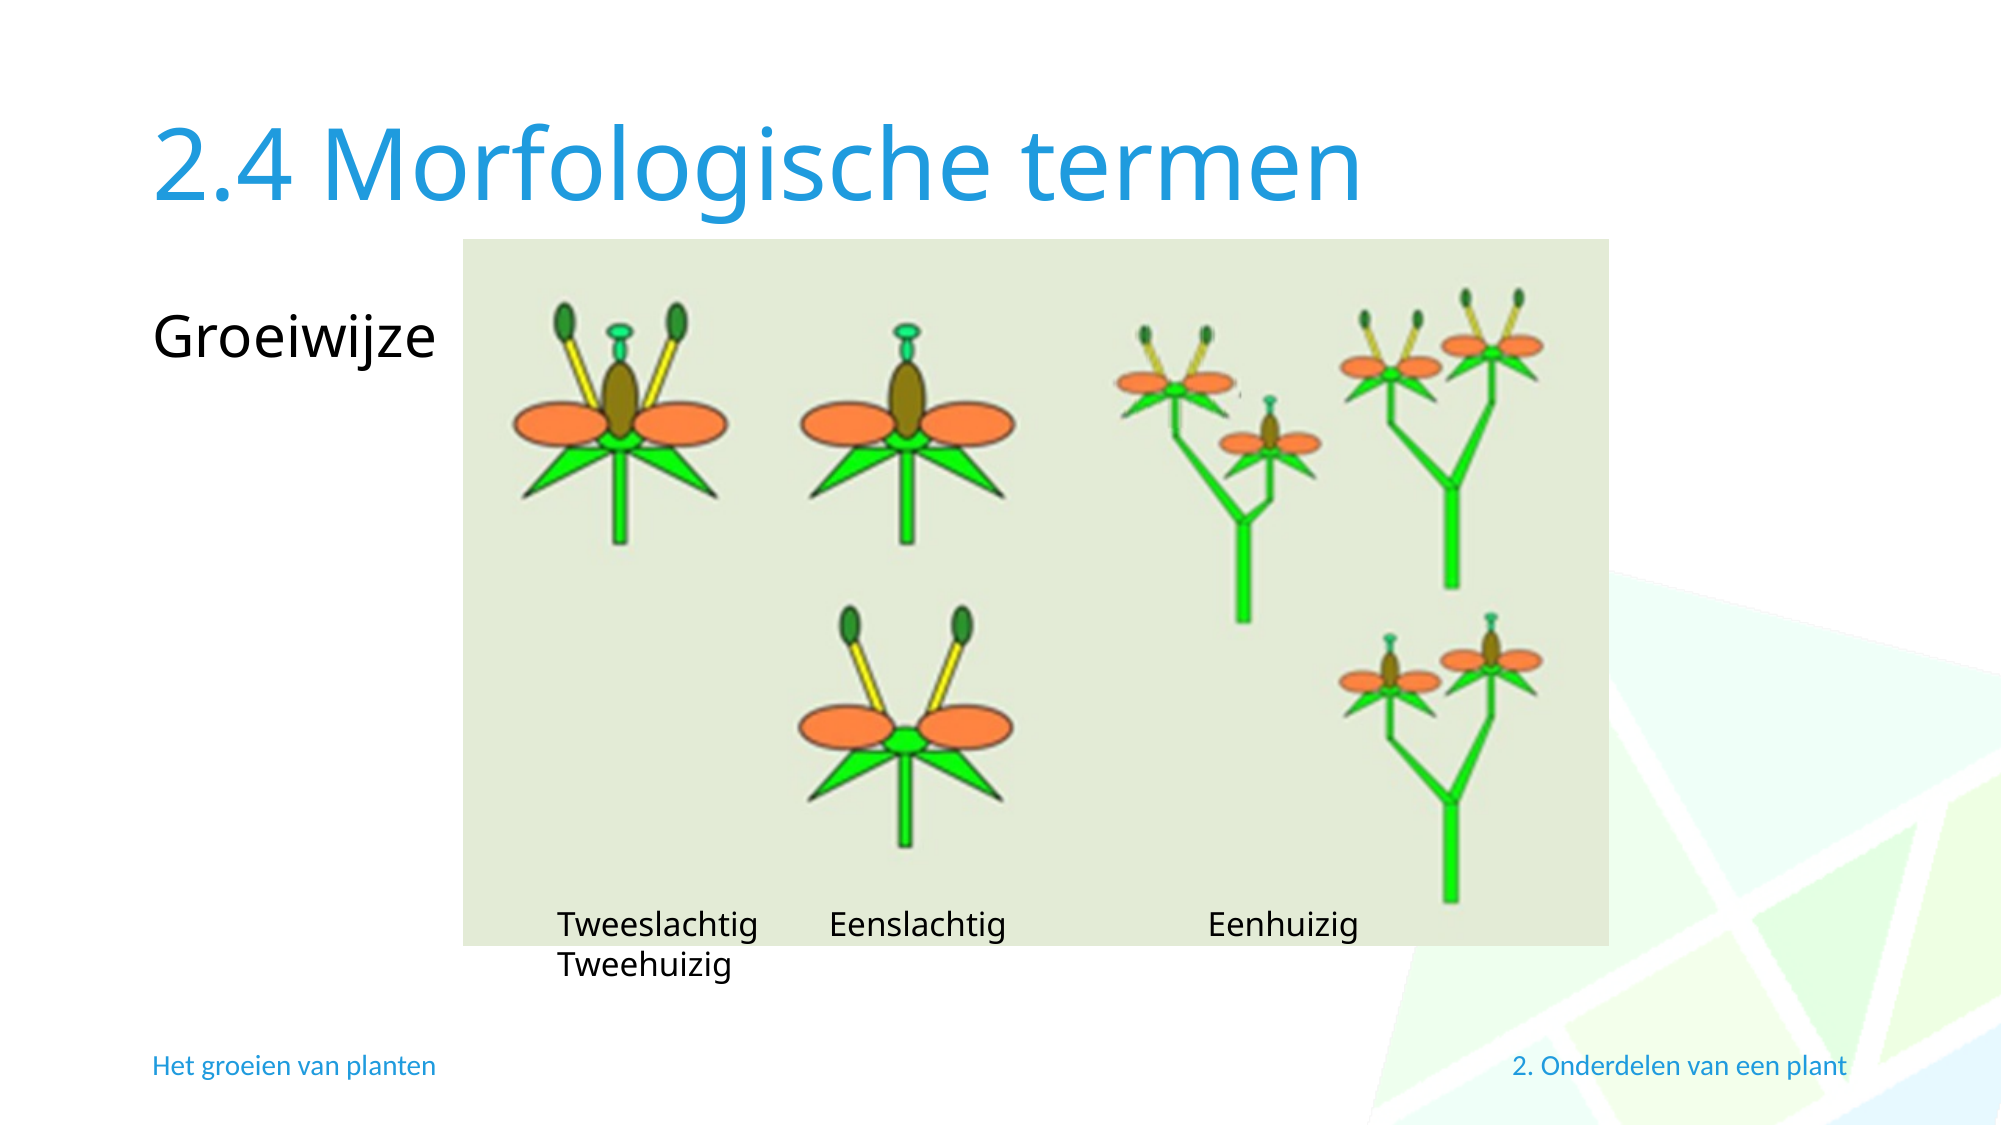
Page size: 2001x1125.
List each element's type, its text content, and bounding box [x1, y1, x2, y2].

list 2. Onderdelen van een plant [1412, 1042, 1863, 1103]
list Het groeien van planten [137, 1042, 588, 1103]
picture [463, 239, 1609, 946]
list Groeiwijze [137, 299, 1863, 1014]
title 2.4 Morfologische termen [137, 59, 1863, 278]
text_box Tweeslachtig Eenslachtig Eenhuizig Tweehuizig [542, 946, 1581, 991]
